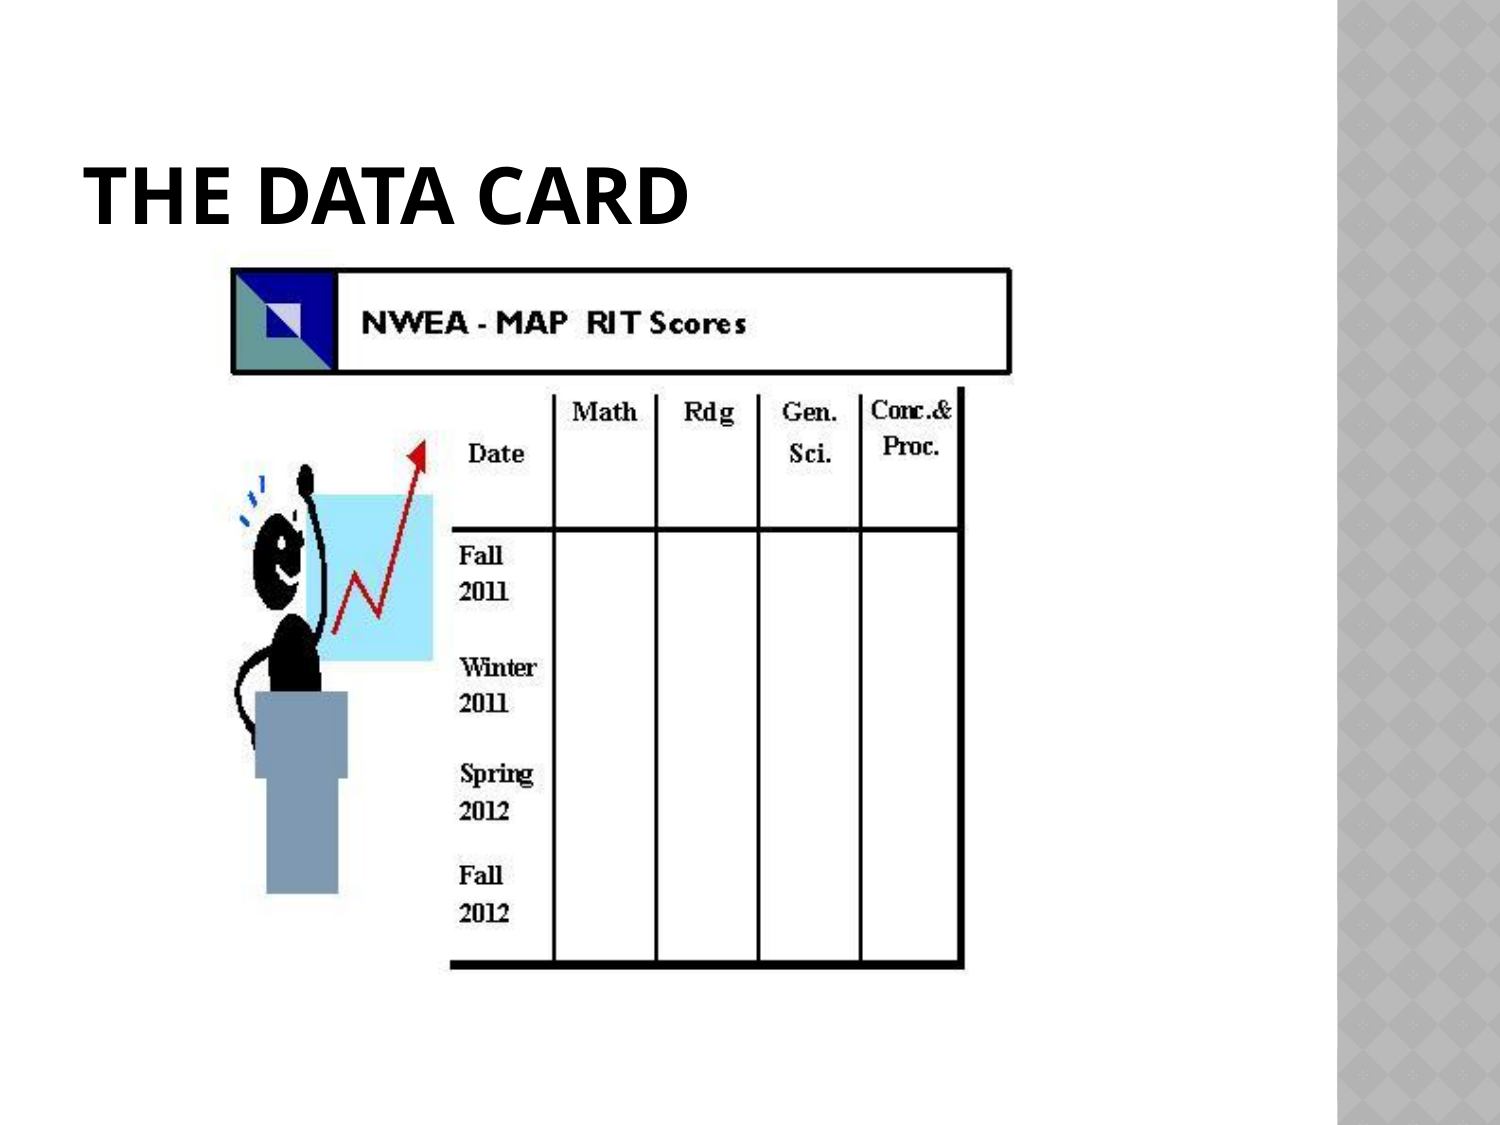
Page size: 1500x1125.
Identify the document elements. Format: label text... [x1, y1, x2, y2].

title The Data Card [75, 52, 1263, 240]
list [211, 249, 1039, 1007]
